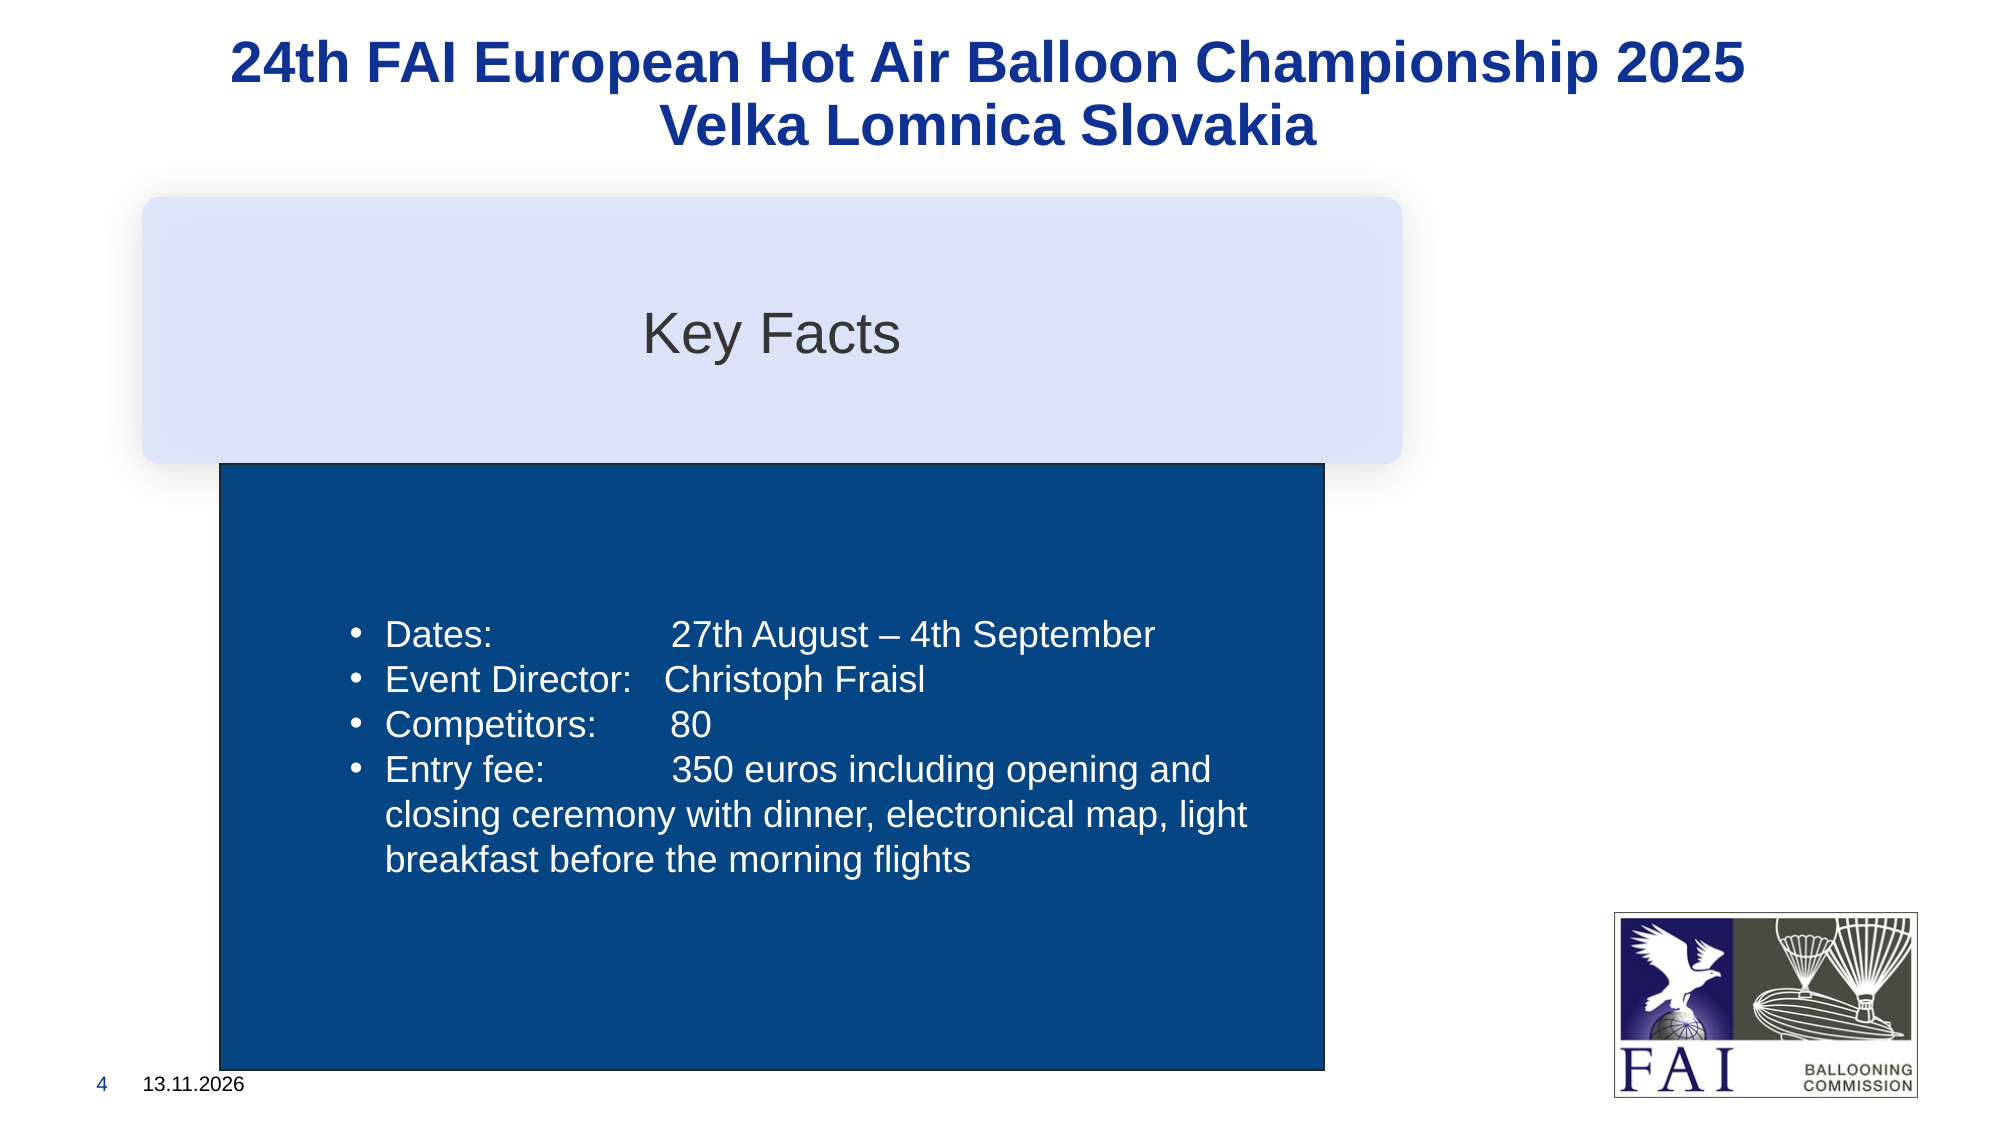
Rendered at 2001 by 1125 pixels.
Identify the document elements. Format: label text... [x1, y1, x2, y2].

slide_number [143, 1071, 256, 1125]
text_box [142, 196, 1403, 1071]
slide_number 4 [96, 1070, 143, 1125]
title 24th FAI European Hot Air Balloon Championship 2025 Velka Lomnica Slovakia [96, 72, 1881, 159]
picture [1614, 912, 1918, 1098]
